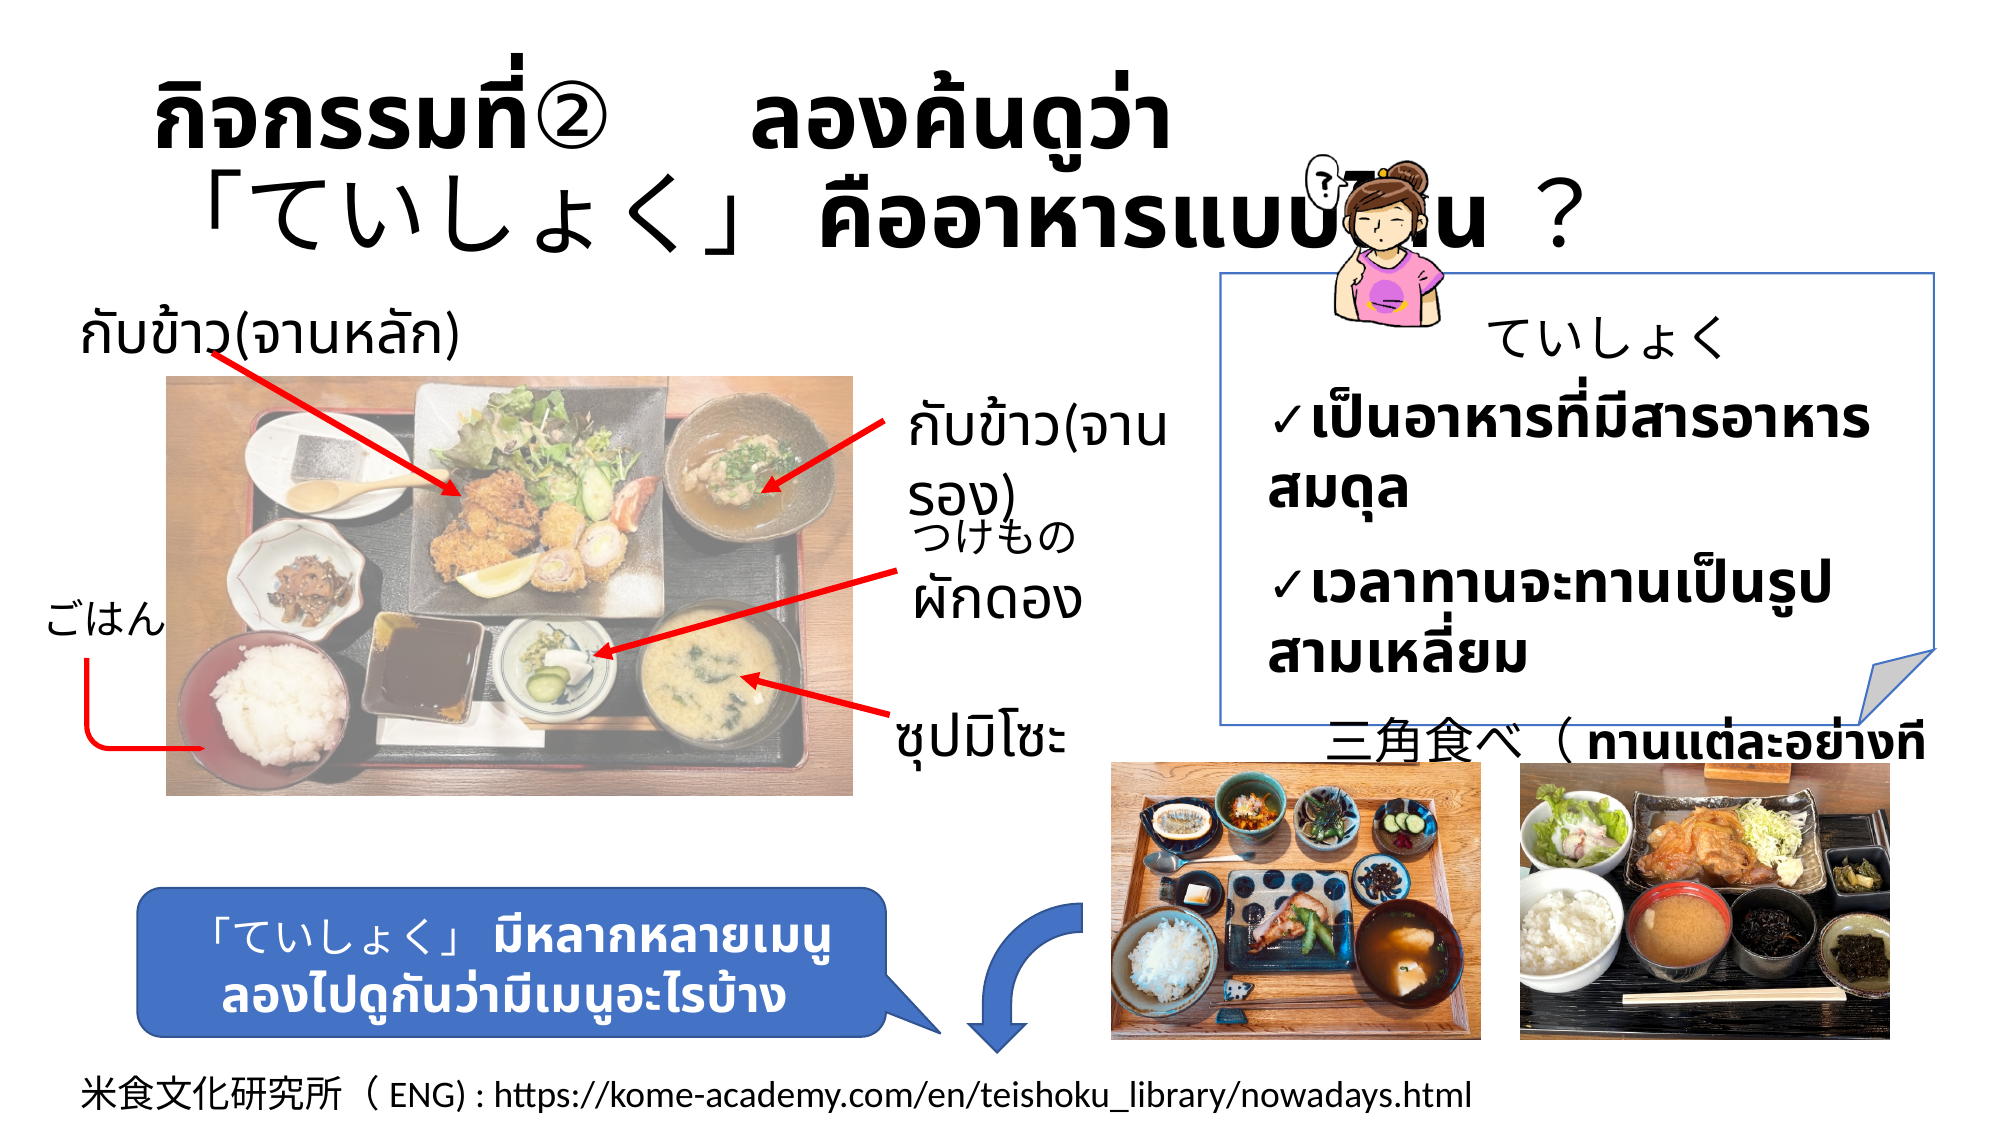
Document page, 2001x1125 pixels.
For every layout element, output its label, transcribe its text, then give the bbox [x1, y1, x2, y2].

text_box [739, 676, 890, 715]
picture [1520, 763, 1890, 1041]
picture [166, 376, 853, 796]
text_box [760, 420, 885, 494]
text_box [966, 902, 1083, 1055]
text_box กับข้าว(จานรอง) [892, 379, 1189, 535]
text_box つけもの ผักดอง [896, 503, 1193, 638]
picture [1304, 153, 1445, 328]
text_box กับข้าว(จานหลัก) [64, 287, 554, 372]
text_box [212, 352, 462, 497]
text_box [84, 657, 166, 752]
text_box ごはん [27, 585, 166, 651]
text_box ซุปมิโซะ [879, 691, 1176, 776]
text_box 「ていしょく」มีหลากหลายเมนู ลองไปดูกันว่ามีเมนูอะไรบ้าง [136, 886, 942, 1038]
title กิจกรรมที่② ลองค้นดูว่า 「ていしょく」คืออาหารแบบไหน？ [137, 59, 1863, 278]
picture [1110, 762, 1481, 1040]
text_box 米食文化研究所（ENG) : https://kome-academy.com/en/teishoku_library/nowadays.html [65, 1062, 1791, 1123]
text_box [592, 571, 897, 657]
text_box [1220, 273, 1966, 726]
